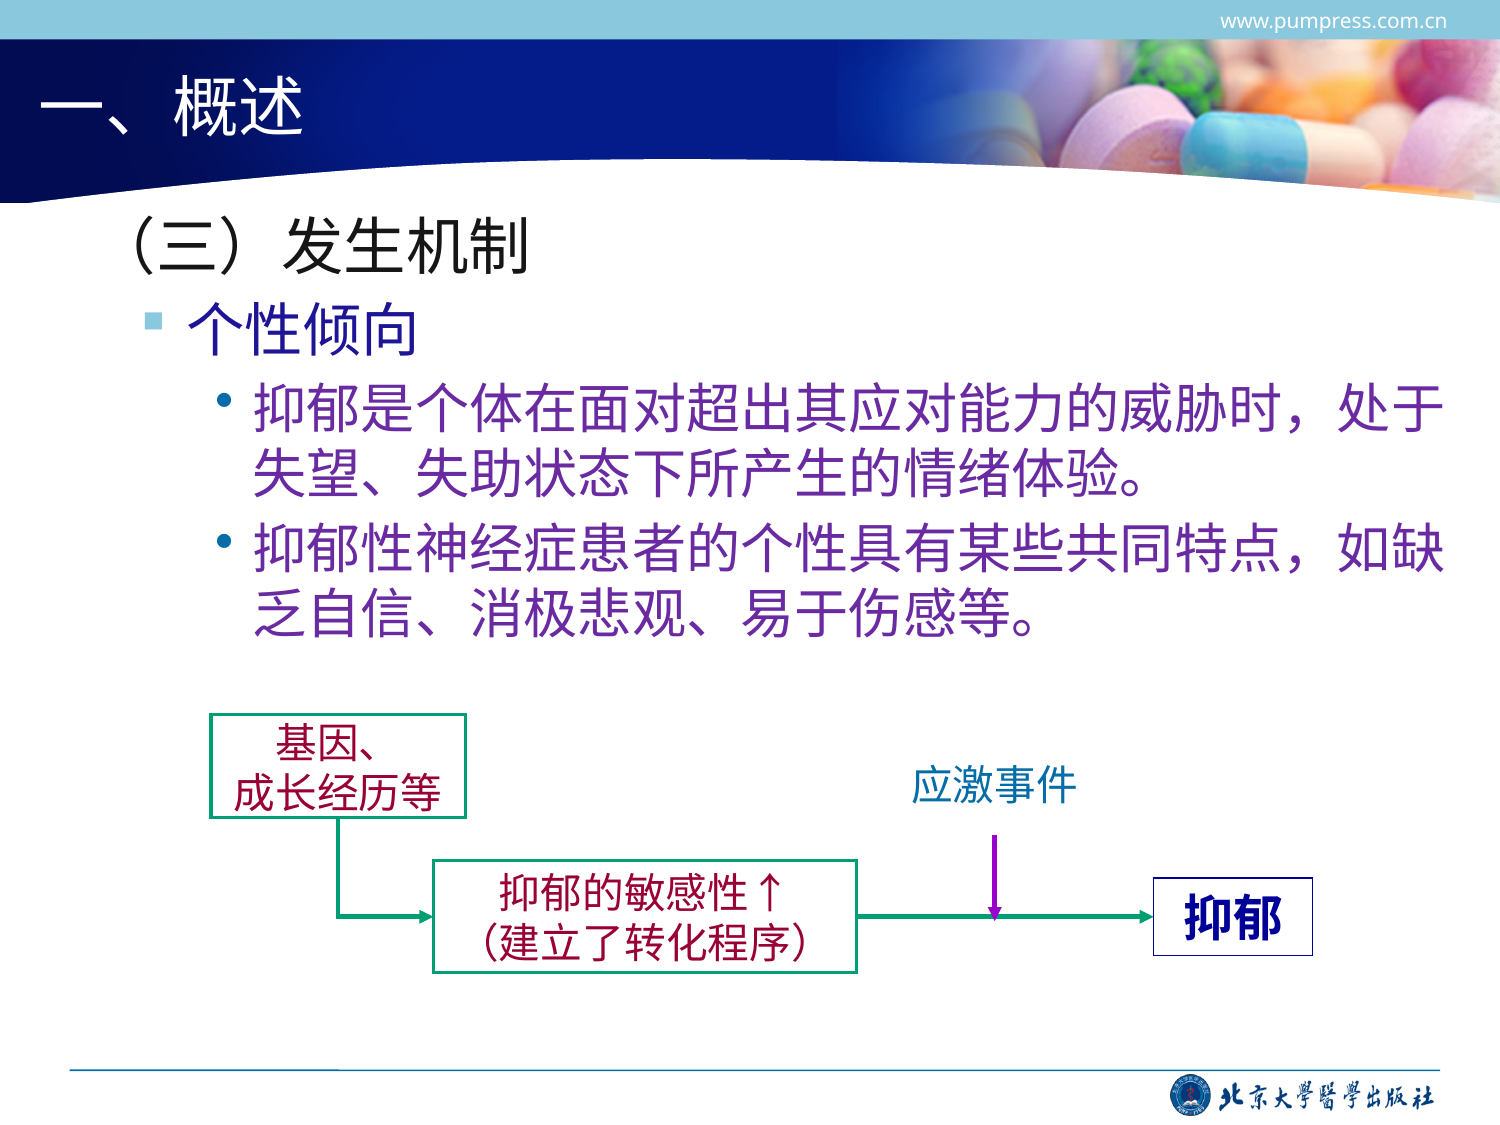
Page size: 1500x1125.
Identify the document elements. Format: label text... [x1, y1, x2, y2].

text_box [210, 714, 1313, 973]
list （三）发生机制 个性倾向 抑郁是个体在面对超出其应对能力的威胁时，处于失望、失助状态下所产生的情绪体验。 抑郁性神经症患者的个性具有某些共同特点，如缺乏自信、消极悲观、易于伤感等。 [49, 198, 1463, 1026]
picture [1170, 1074, 1436, 1118]
slide_number www.pumpress.com.cn [1024, 0, 1463, 38]
picture [0, 40, 1500, 203]
title 一、概述 [23, 58, 1349, 152]
